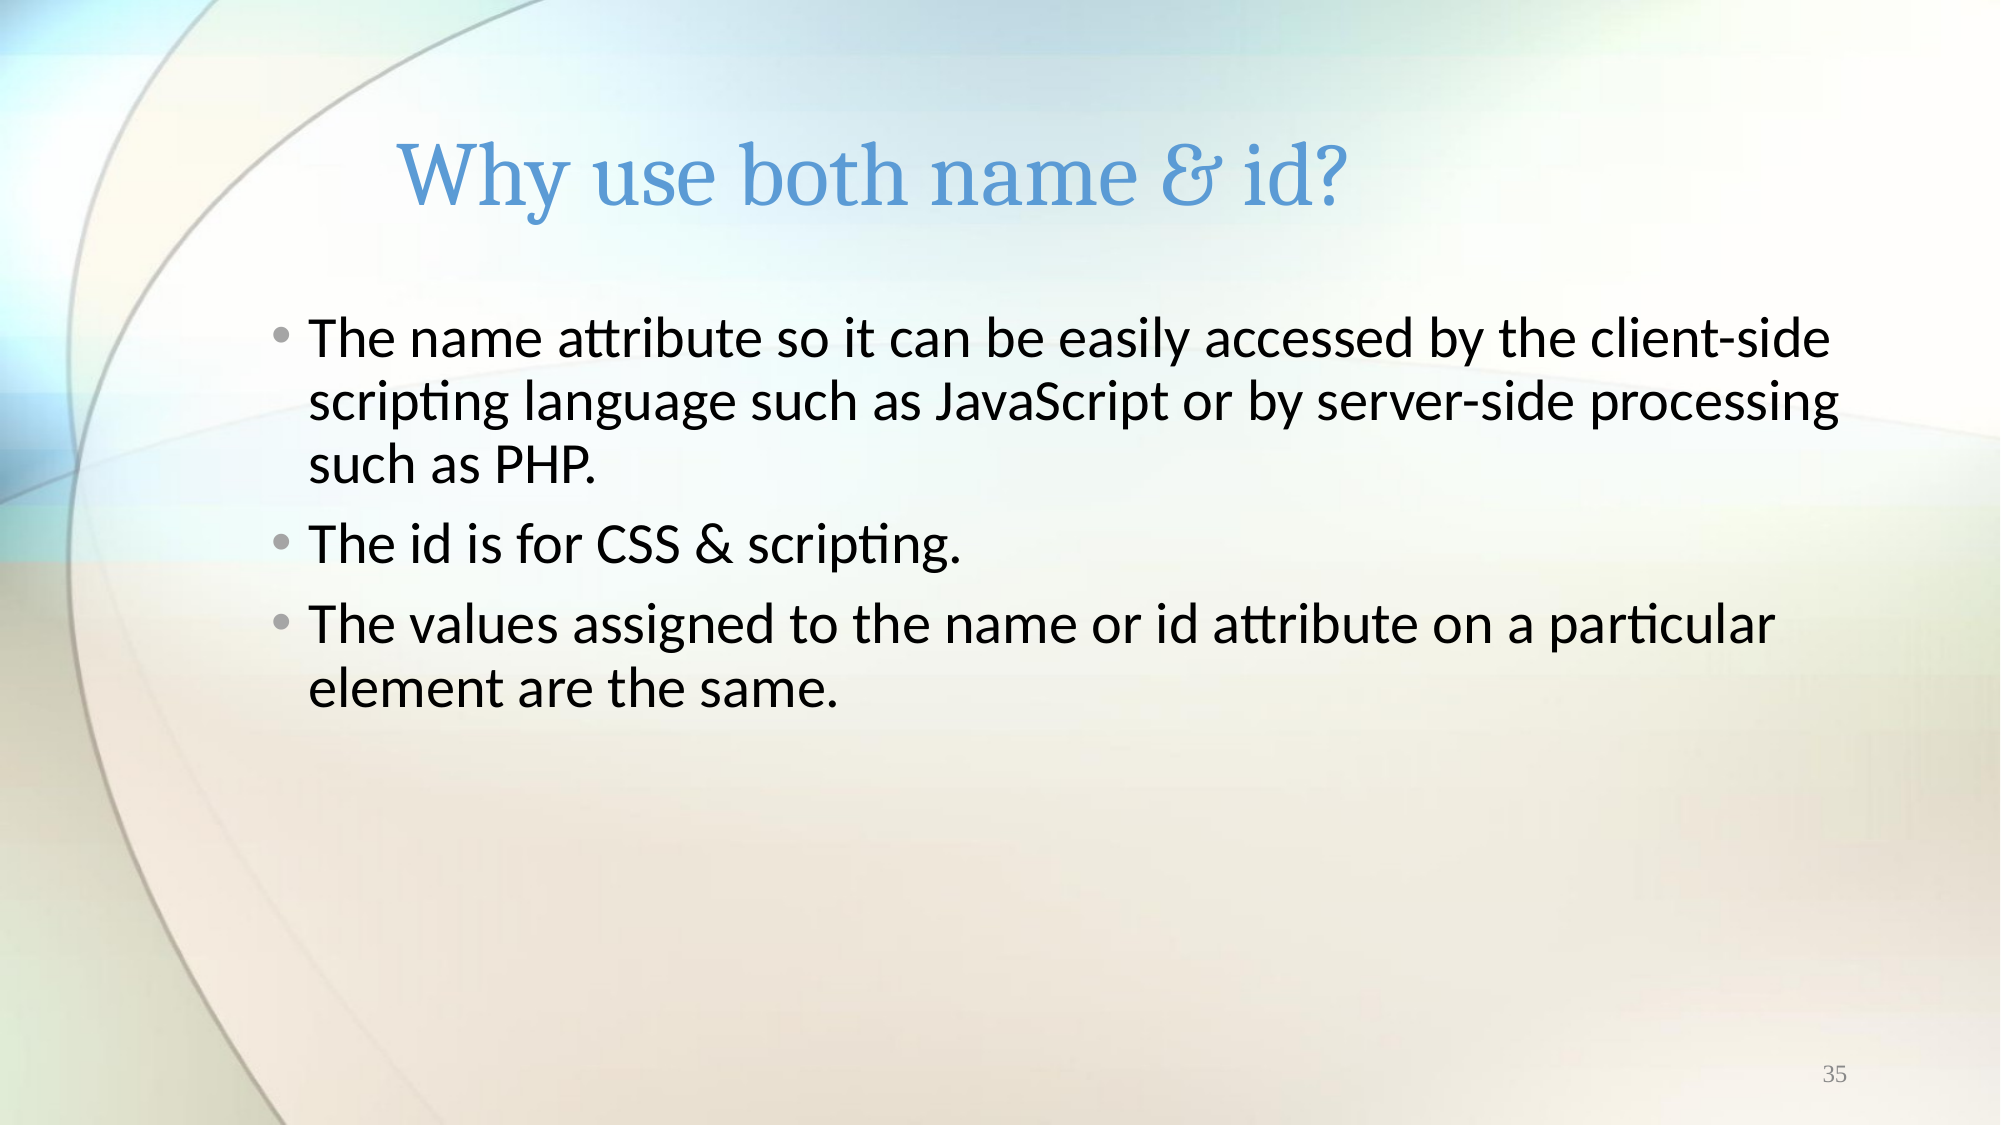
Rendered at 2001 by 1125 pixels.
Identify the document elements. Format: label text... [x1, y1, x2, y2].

picture [0, 0, 2001, 1125]
slide_number 35 [1325, 1042, 1863, 1103]
title Why use both name & id? [381, 59, 1863, 278]
list The name attribute so it can be easily accessed by the client-side scripting language such as JavaScript or by server-side processing such as PHP. The id is for CSS & scripting. The values assigned to the name or id attribute on a particular element are the same. [256, 299, 1863, 1014]
